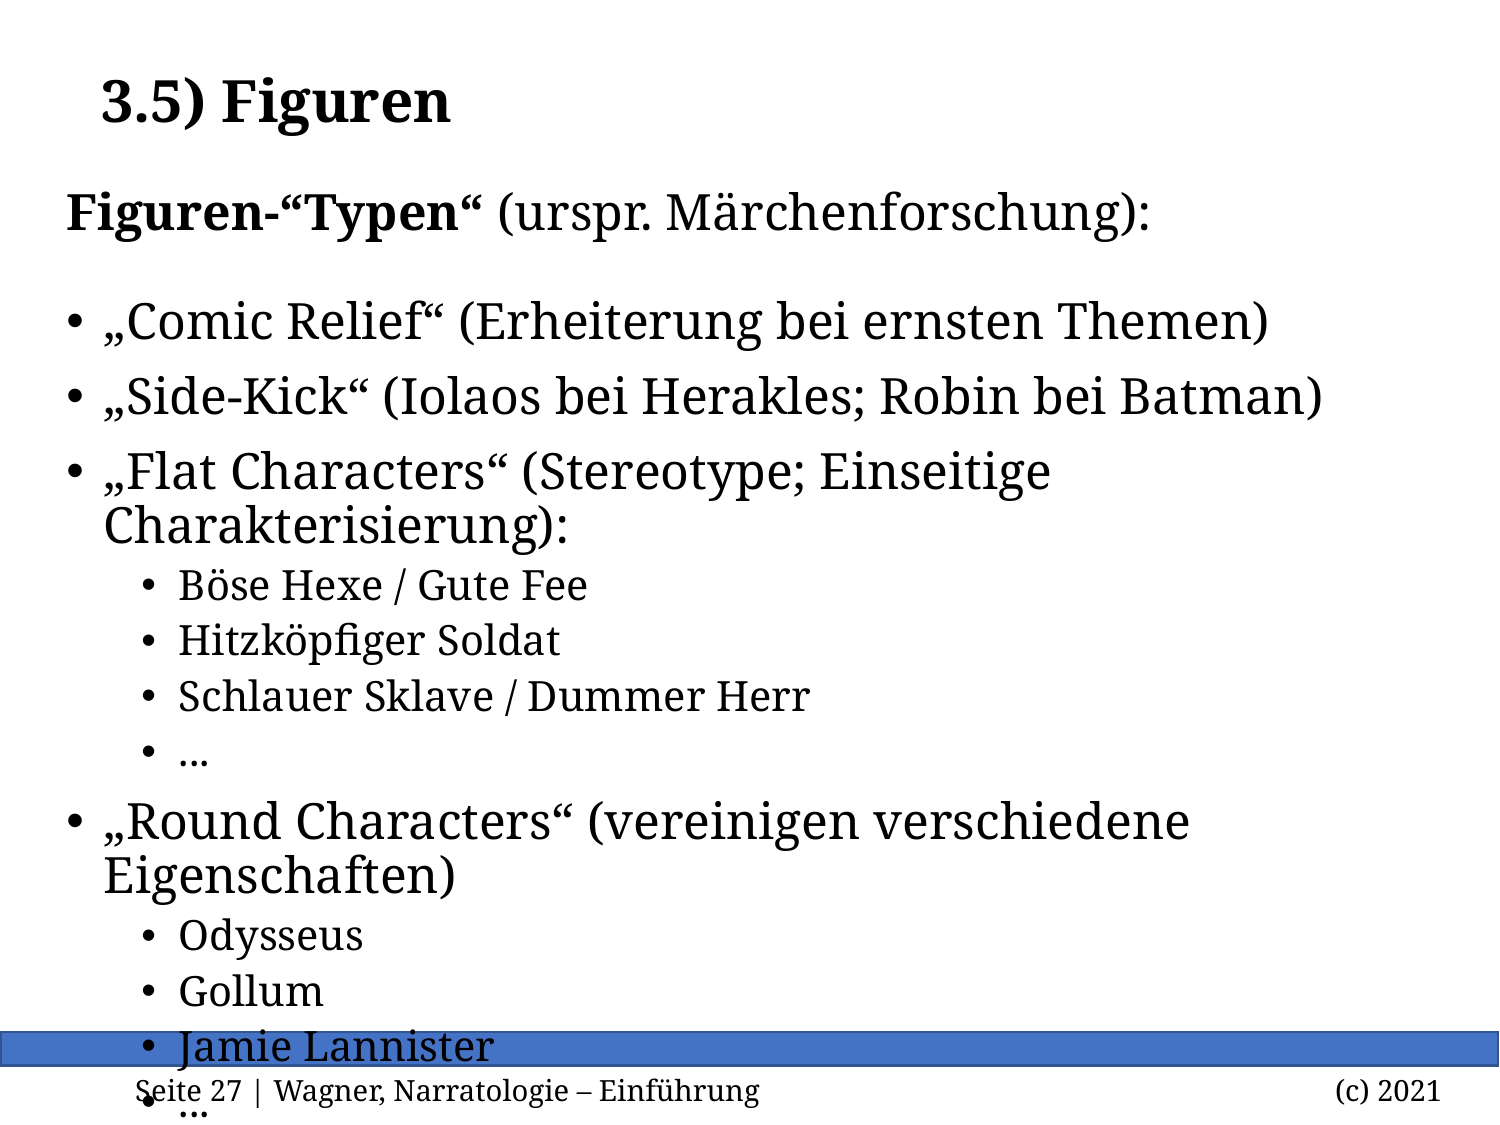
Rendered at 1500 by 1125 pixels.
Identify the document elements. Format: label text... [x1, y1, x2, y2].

text_box Seite <Foliennummer> | Wagner, Narratologie – Einführung (c) 2021 [120, 1064, 1500, 1120]
title 3.5) Figuren [101, 42, 1399, 164]
text_box Figuren-“Typen“ (urspr. Märchenforschung): „Comic Relief“ (Erheiterung bei ernsten Themen) „Side-Kick“ (Iolaos bei Herakles; Robin bei Batman) „Flat Characters“ (Stereotype; Einseitige Charakterisierung): Böse Hexe / Gute Fee Hitzköpfiger Soldat Schlauer Sklave / Dummer Herr ... „Round Characters“ (vereinigen verschiedene Eigenschaften) Odysseus Gollum Jamie Lannister ... [51, 180, 1449, 1090]
text_box [1449, 1031, 1499, 1064]
text_box [0, 1031, 51, 1067]
